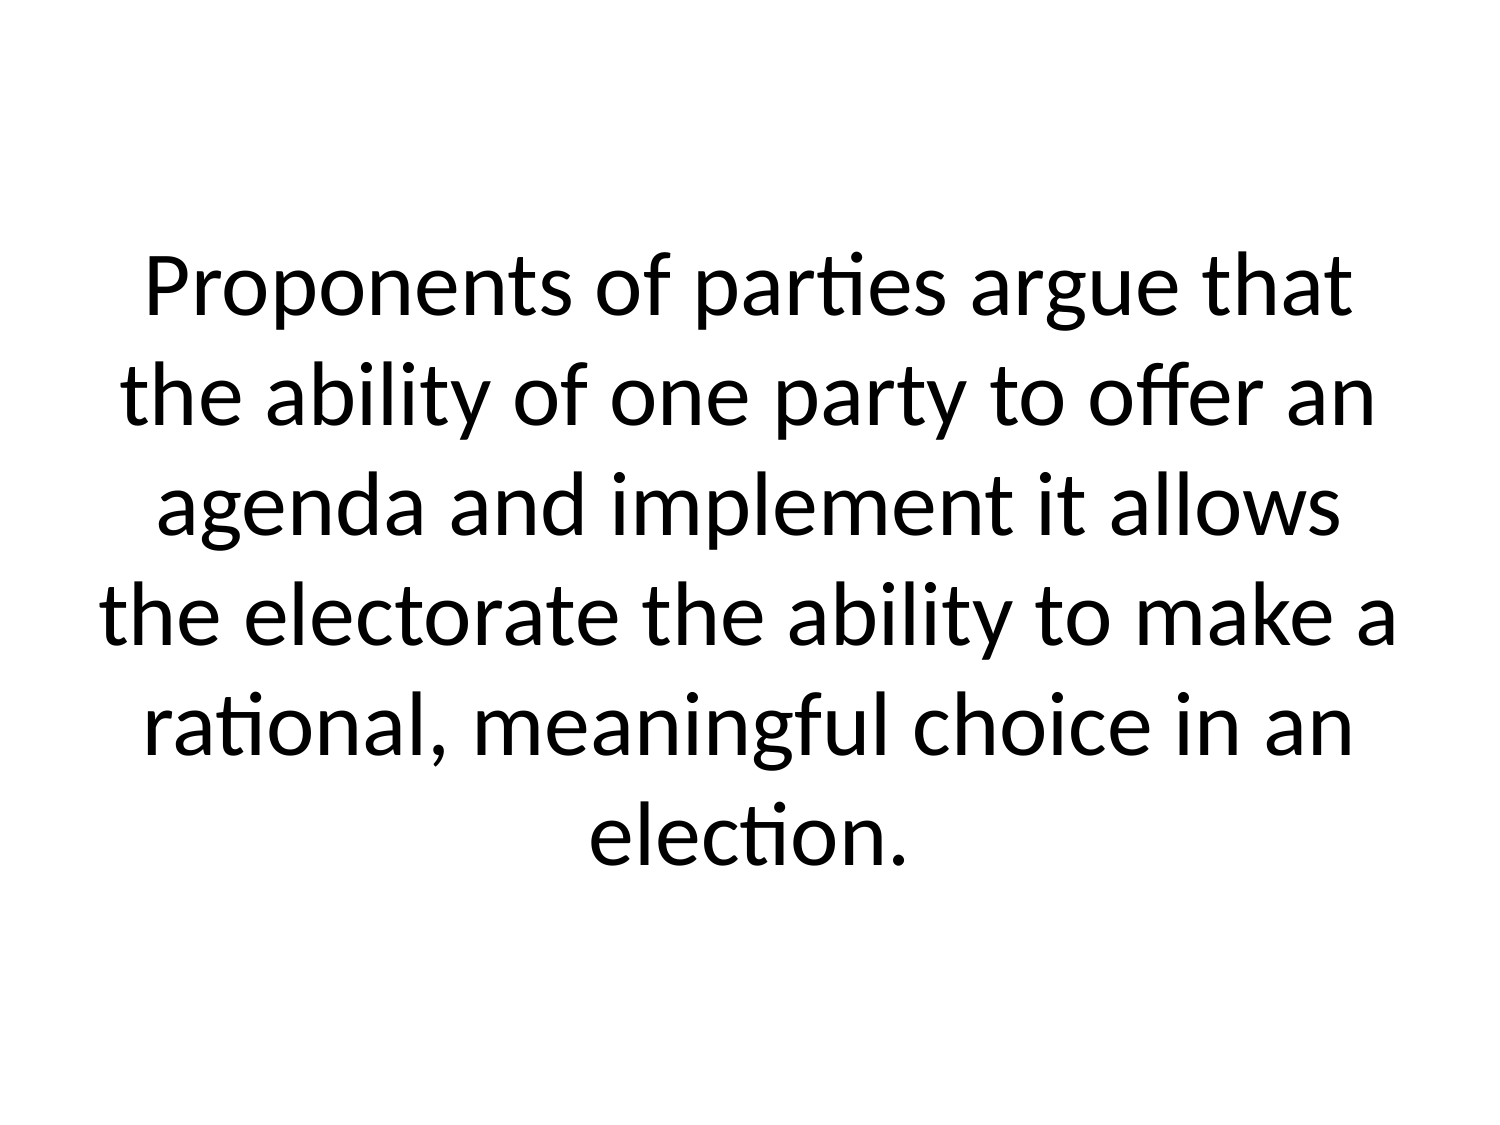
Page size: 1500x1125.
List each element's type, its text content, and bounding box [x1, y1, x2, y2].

title Proponents of parties argue that the ability of one party to offer an agenda and implement it allows the electorate the ability to make a rational, meaningful choice in an election. [74, 44, 1426, 1063]
